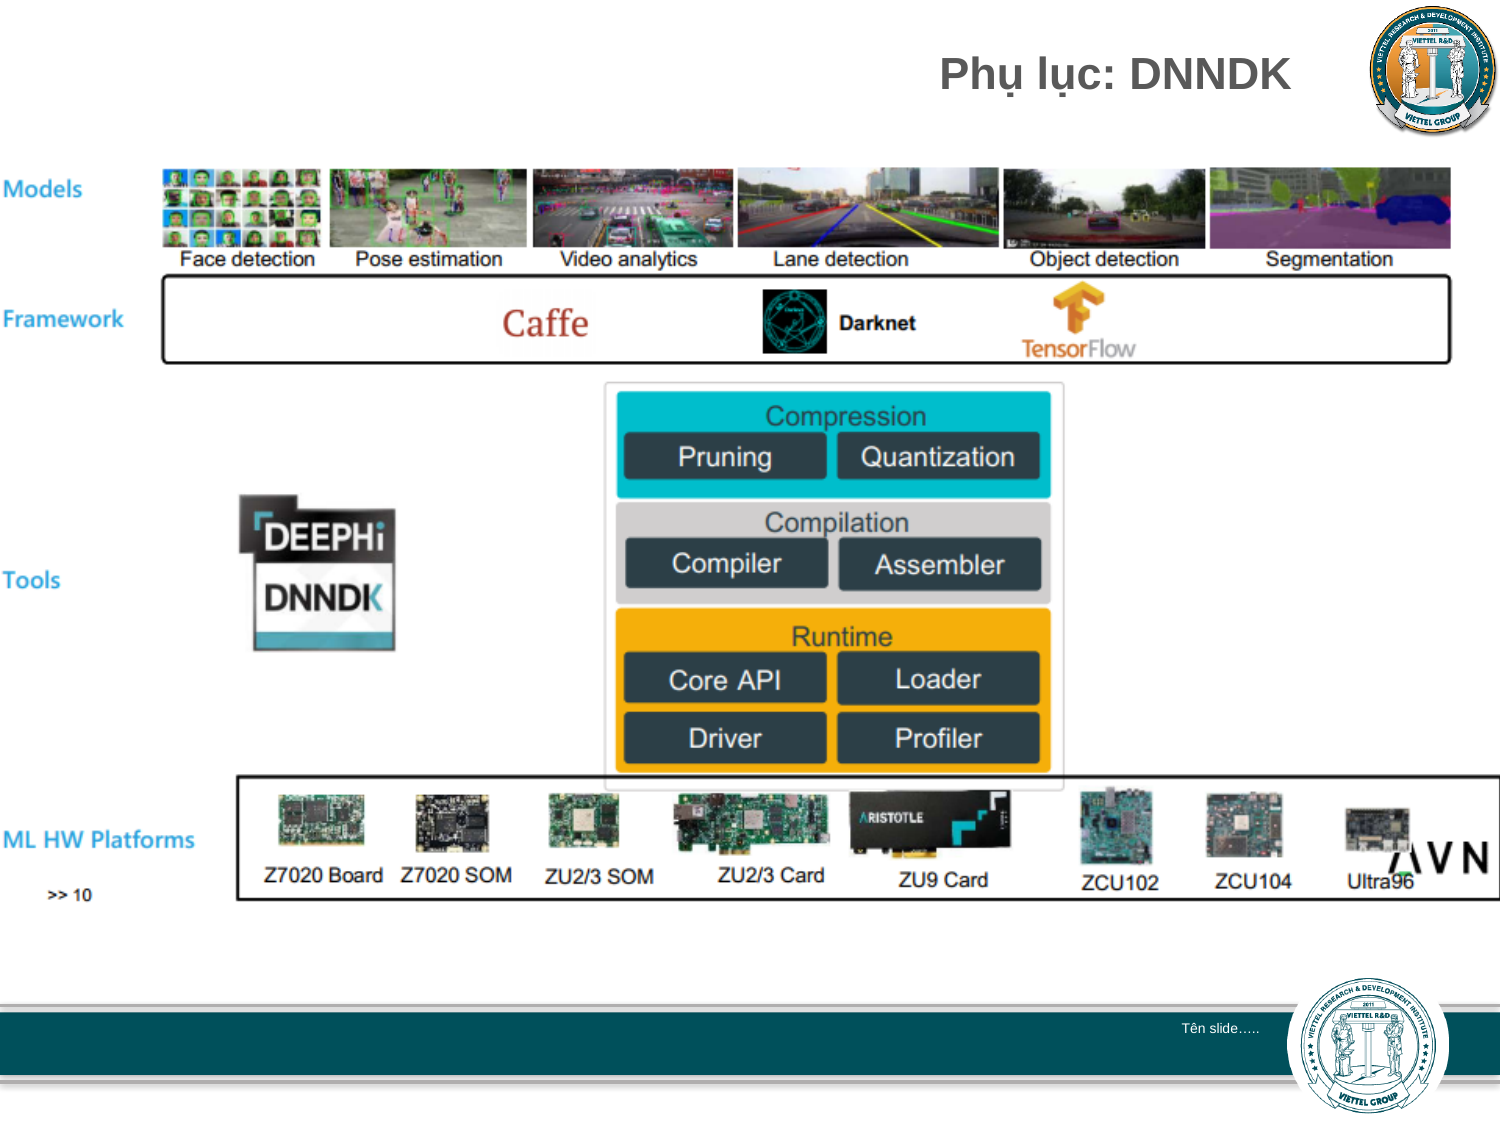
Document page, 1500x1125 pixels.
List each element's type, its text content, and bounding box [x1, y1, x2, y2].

text_box Phụ lục: DNNDK [924, 36, 1405, 106]
picture [1367, 5, 1500, 139]
picture [0, 163, 1500, 1125]
